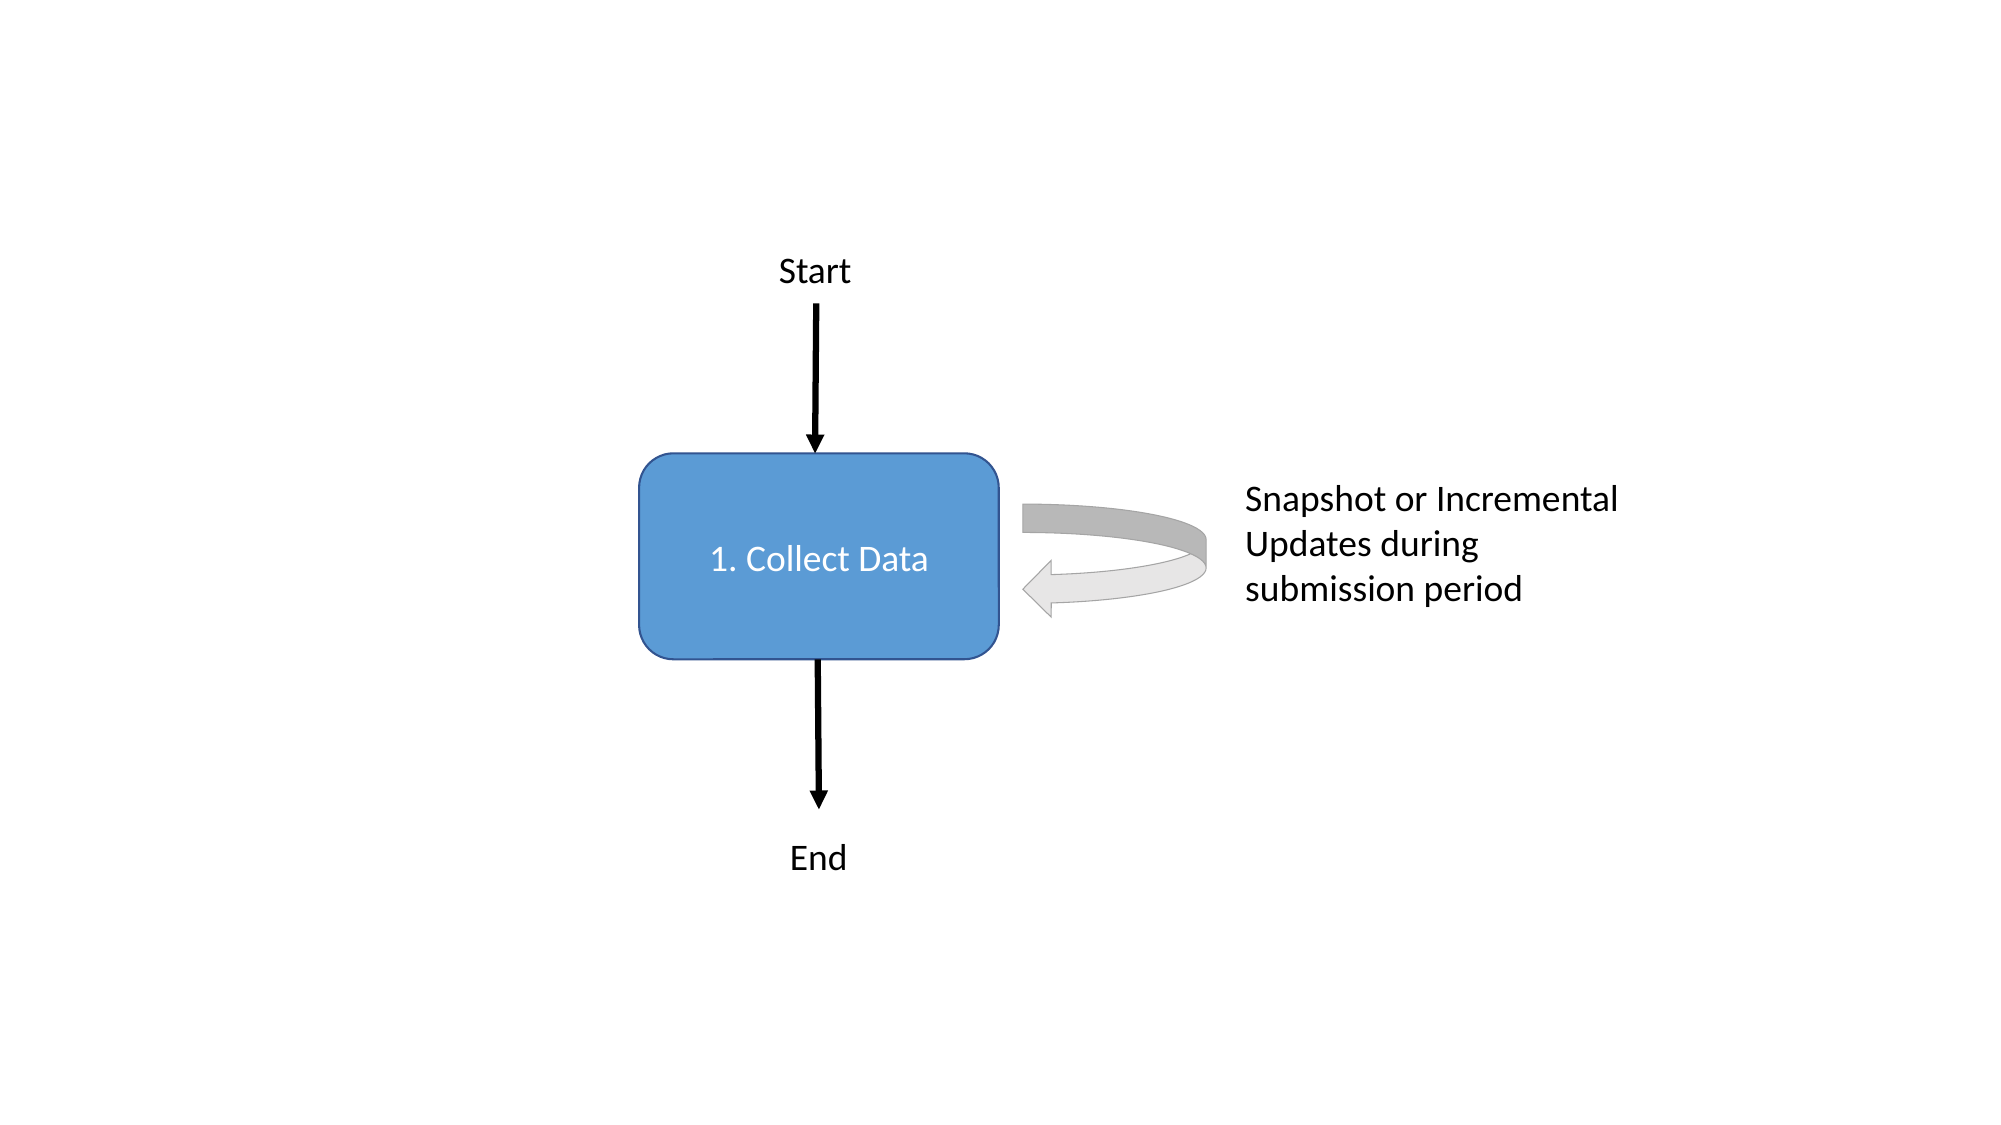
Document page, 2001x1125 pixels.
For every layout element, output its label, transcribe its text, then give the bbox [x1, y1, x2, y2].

text_box Snapshot or Incremental Updates during submission period [1230, 466, 1662, 616]
text_box End [698, 825, 940, 885]
text_box Start [694, 239, 936, 299]
text_box [1022, 503, 1207, 619]
text_box 1. Collect Data [638, 452, 1000, 661]
